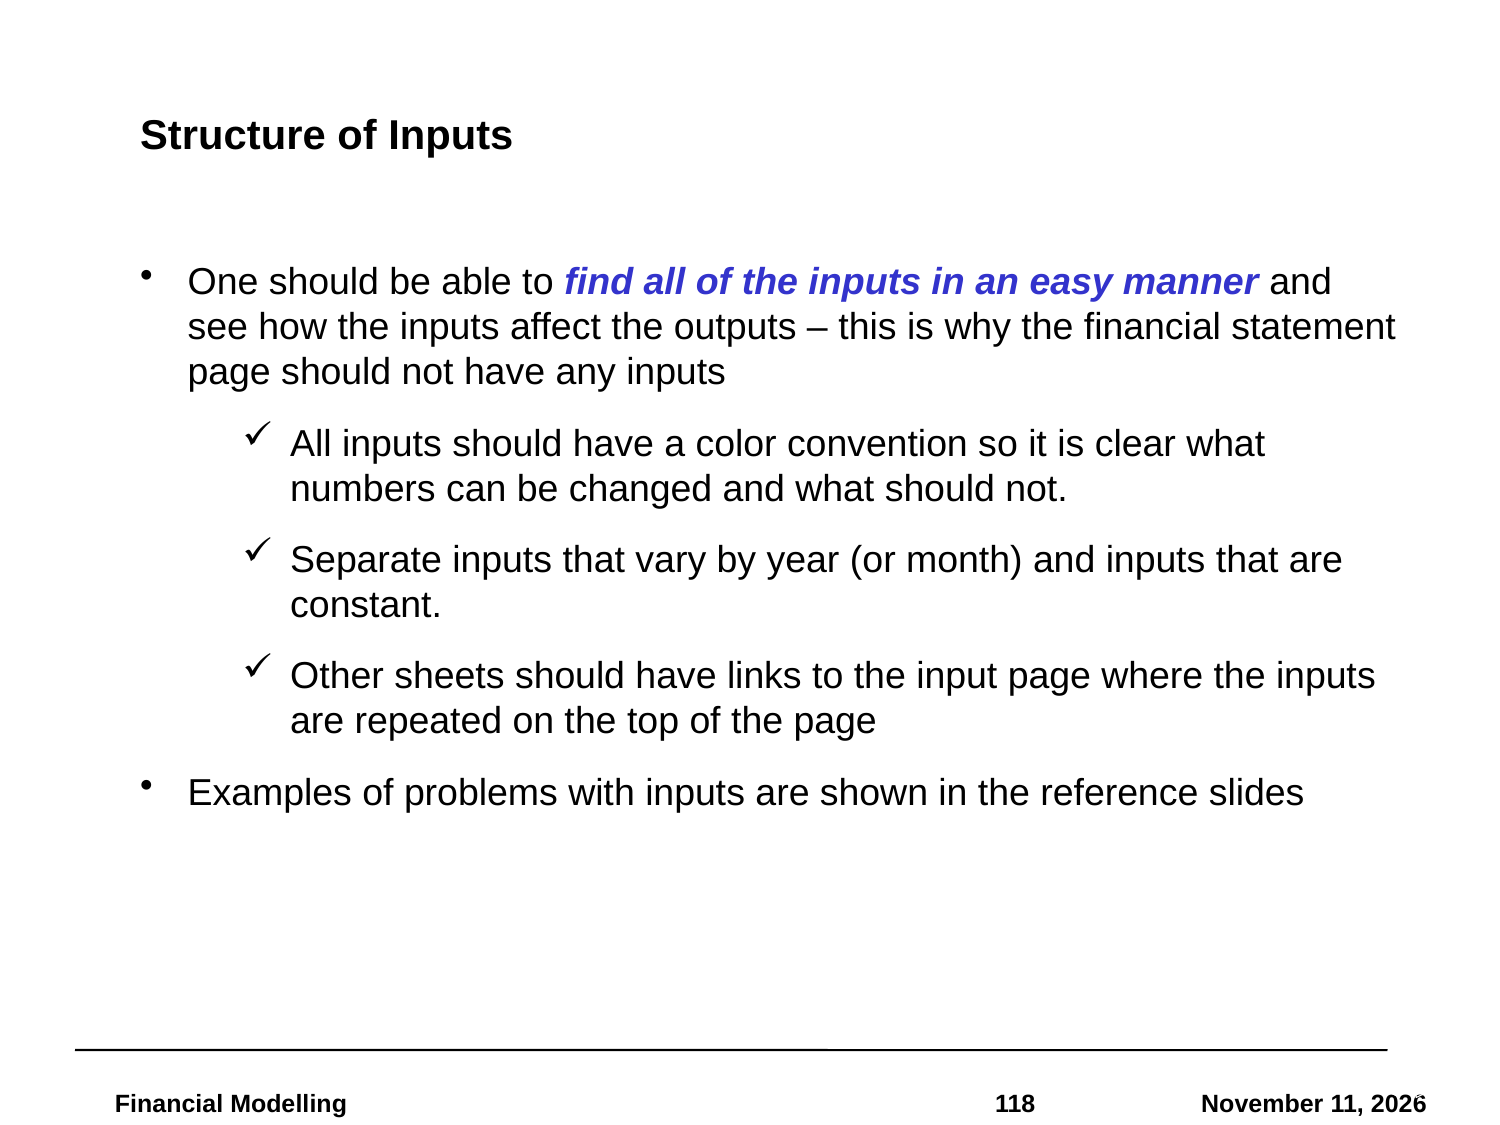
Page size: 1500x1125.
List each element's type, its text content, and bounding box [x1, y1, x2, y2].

title Structure of Inputs [124, 99, 1413, 226]
list One should be able to find all of the inputs in an easy manner and see how the inputs affect the outputs – this is why the financial statement page should not have any inputs All inputs should have a color convention so it is clear what numbers can be changed and what should not. Separate inputs that vary by year (or month) and inputs that are constant. Other sheets should have links to the input page where the inputs are repeated on the top of the page Examples of problems with inputs are shown in the reference slides [124, 249, 1413, 1001]
